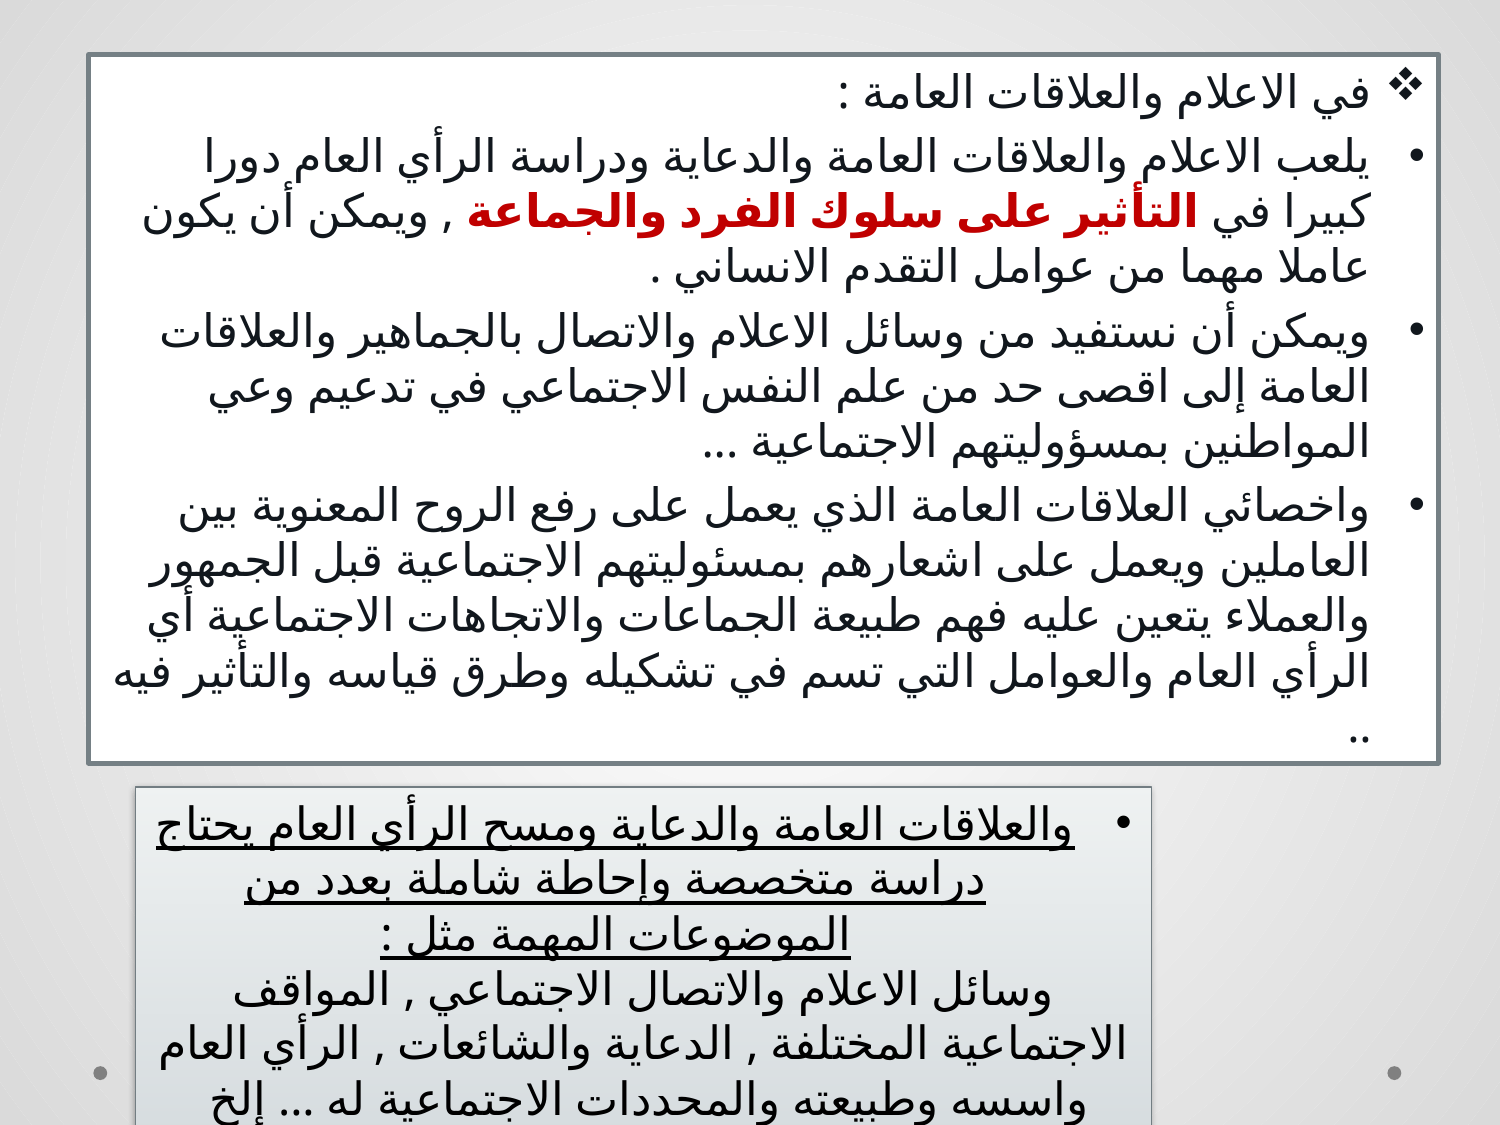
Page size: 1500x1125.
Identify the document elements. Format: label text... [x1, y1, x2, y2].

text_box والعلاقات العامة والدعاية ومسح الرأي العام يحتاج دراسة متخصصة وإحاطة شاملة بعدد من الموضوعات المهمة مثل : وسائل الاعلام والاتصال الاجتماعي , المواقف الاجتماعية المختلفة , الدعاية والشائعات , الرأي العام واسسه وطبيعته والمحددات الاجتماعية له ... إلخ [135, 786, 1152, 1125]
list في الاعلام والعلاقات العامة : يلعب الاعلام والعلاقات العامة والدعاية ودراسة الرأي العام دورا كبيرا في التأثير على سلوك الفرد والجماعة , ويمكن أن يكون عاملا مهما من عوامل التقدم الانساني . ويمكن أن نستفيد من وسائل الاعلام والاتصال بالجماهير والعلاقات العامة إلى اقصى حد من علم النفس الاجتماعي في تدعيم وعي المواطنين بمسؤوليتهم الاجتماعية ... واخصائي العلاقات العامة الذي يعمل على رفع الروح المعنوية بين العاملين ويعمل على اشعارهم بمسئوليتهم الاجتماعية قبل الجمهور والعملاء يتعين عليه فهم طبيعة الجماعات والاتجاهات الاجتماعية أي الرأي العام والعوامل التي تسم في تشكيله وطرق قياسه والتأثير فيه .. [86, 52, 1441, 766]
